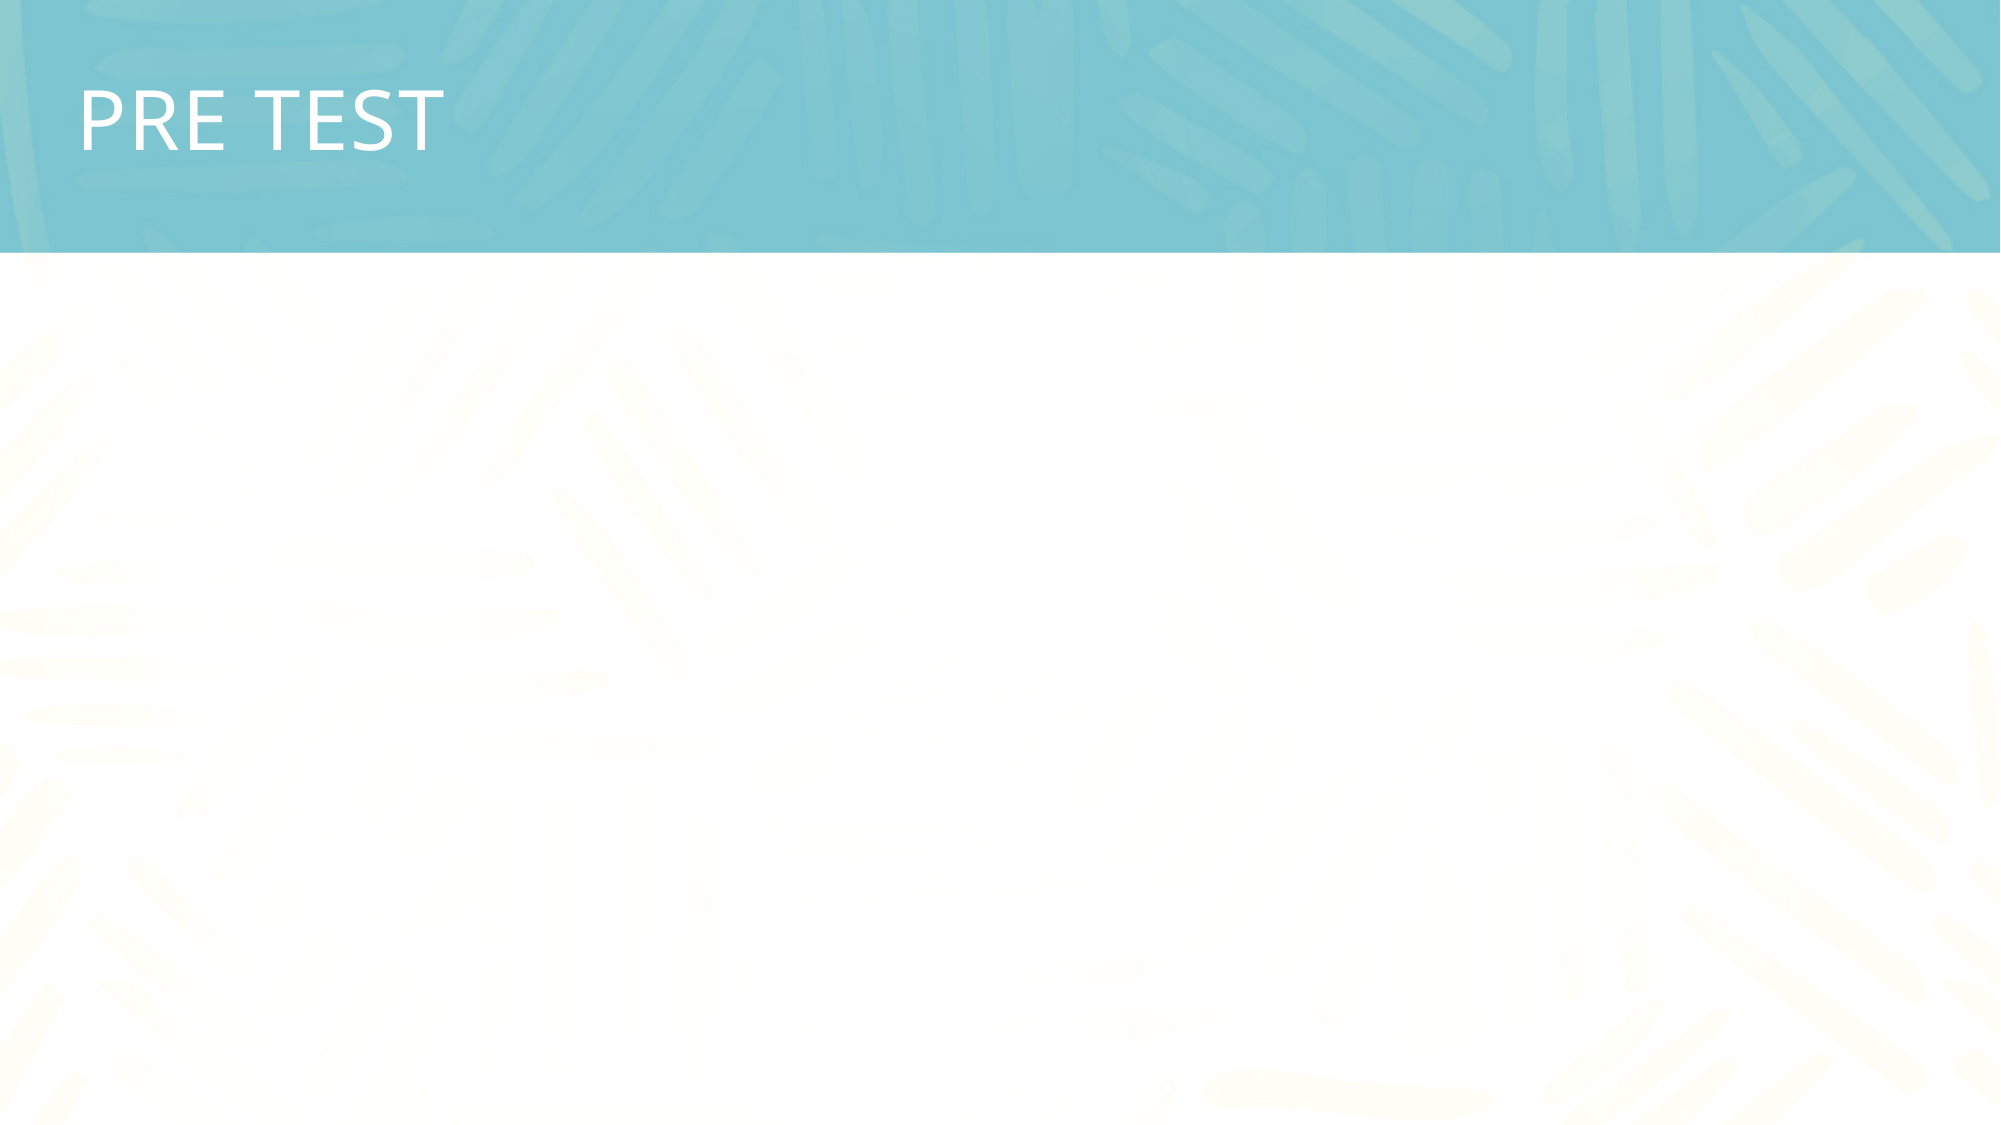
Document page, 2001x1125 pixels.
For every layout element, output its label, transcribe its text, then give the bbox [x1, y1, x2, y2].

title Pre test [61, 33, 1938, 220]
picture [0, 0, 2000, 1125]
